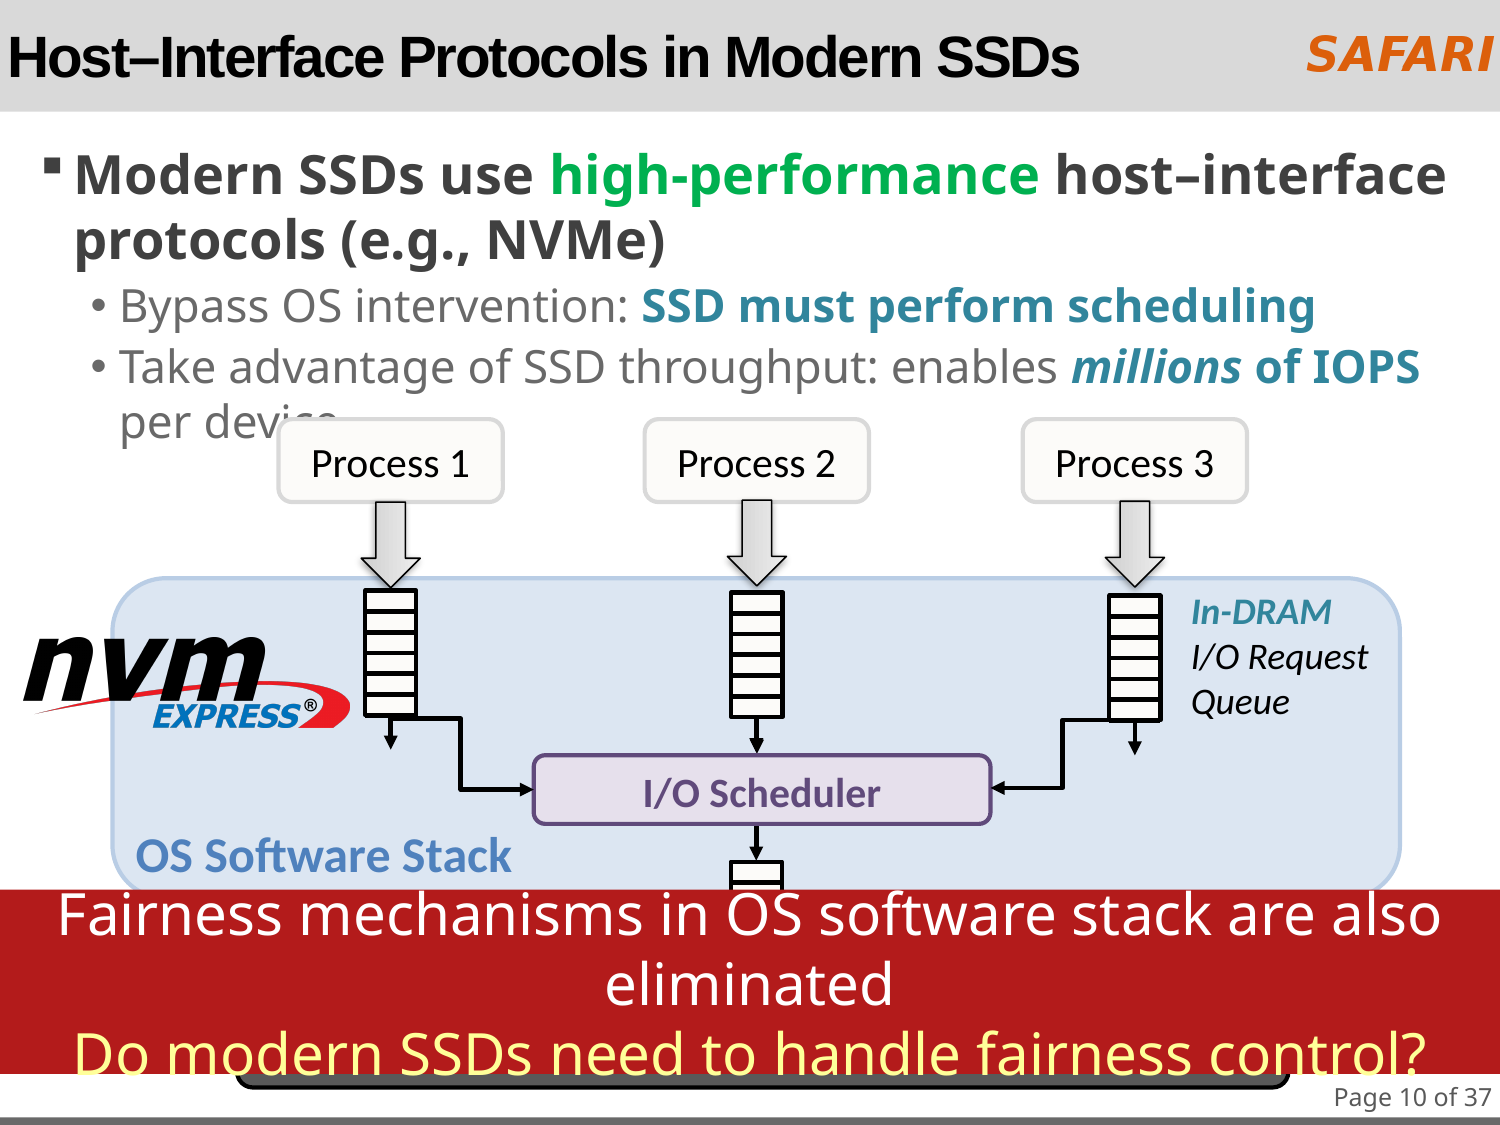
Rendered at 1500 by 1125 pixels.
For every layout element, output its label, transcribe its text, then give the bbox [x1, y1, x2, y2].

slide_number Page 10 of 37 [1275, 1079, 1500, 1118]
text_box [726, 499, 788, 587]
text_box I/O Scheduler [531, 753, 993, 826]
picture [22, 637, 351, 729]
text_box OS Software Stack [759, 576, 1403, 888]
text_box [1104, 500, 1166, 588]
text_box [389, 718, 535, 790]
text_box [364, 590, 417, 716]
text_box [1109, 595, 1161, 721]
text_box [360, 501, 421, 588]
list Modern SSDs use high-performance host–interface protocols (e.g., NVMe) Bypass OS intervention: SSD must perform scheduling Take advantage of SSD throughput: enables millions of IOPS per device [24, 132, 1475, 888]
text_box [990, 719, 1135, 789]
title Host–Interface Protocols in Modern SSDs [0, 22, 1300, 94]
text_box Process 2 [642, 417, 872, 505]
picture [1305, 26, 1500, 83]
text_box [730, 861, 783, 987]
text_box OS Software Stack [110, 576, 754, 888]
text_box Process 1 [276, 417, 505, 505]
text_box In-DRAM I/O Request Queue [1176, 579, 1384, 730]
text_box Fairness mechanisms in OS software stack are also eliminated Do modern SSDs need to handle fairness control? [0, 888, 1500, 1076]
text_box SSD Device [235, 1076, 1290, 1090]
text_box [731, 591, 783, 718]
text_box Process 3 [1020, 417, 1250, 505]
